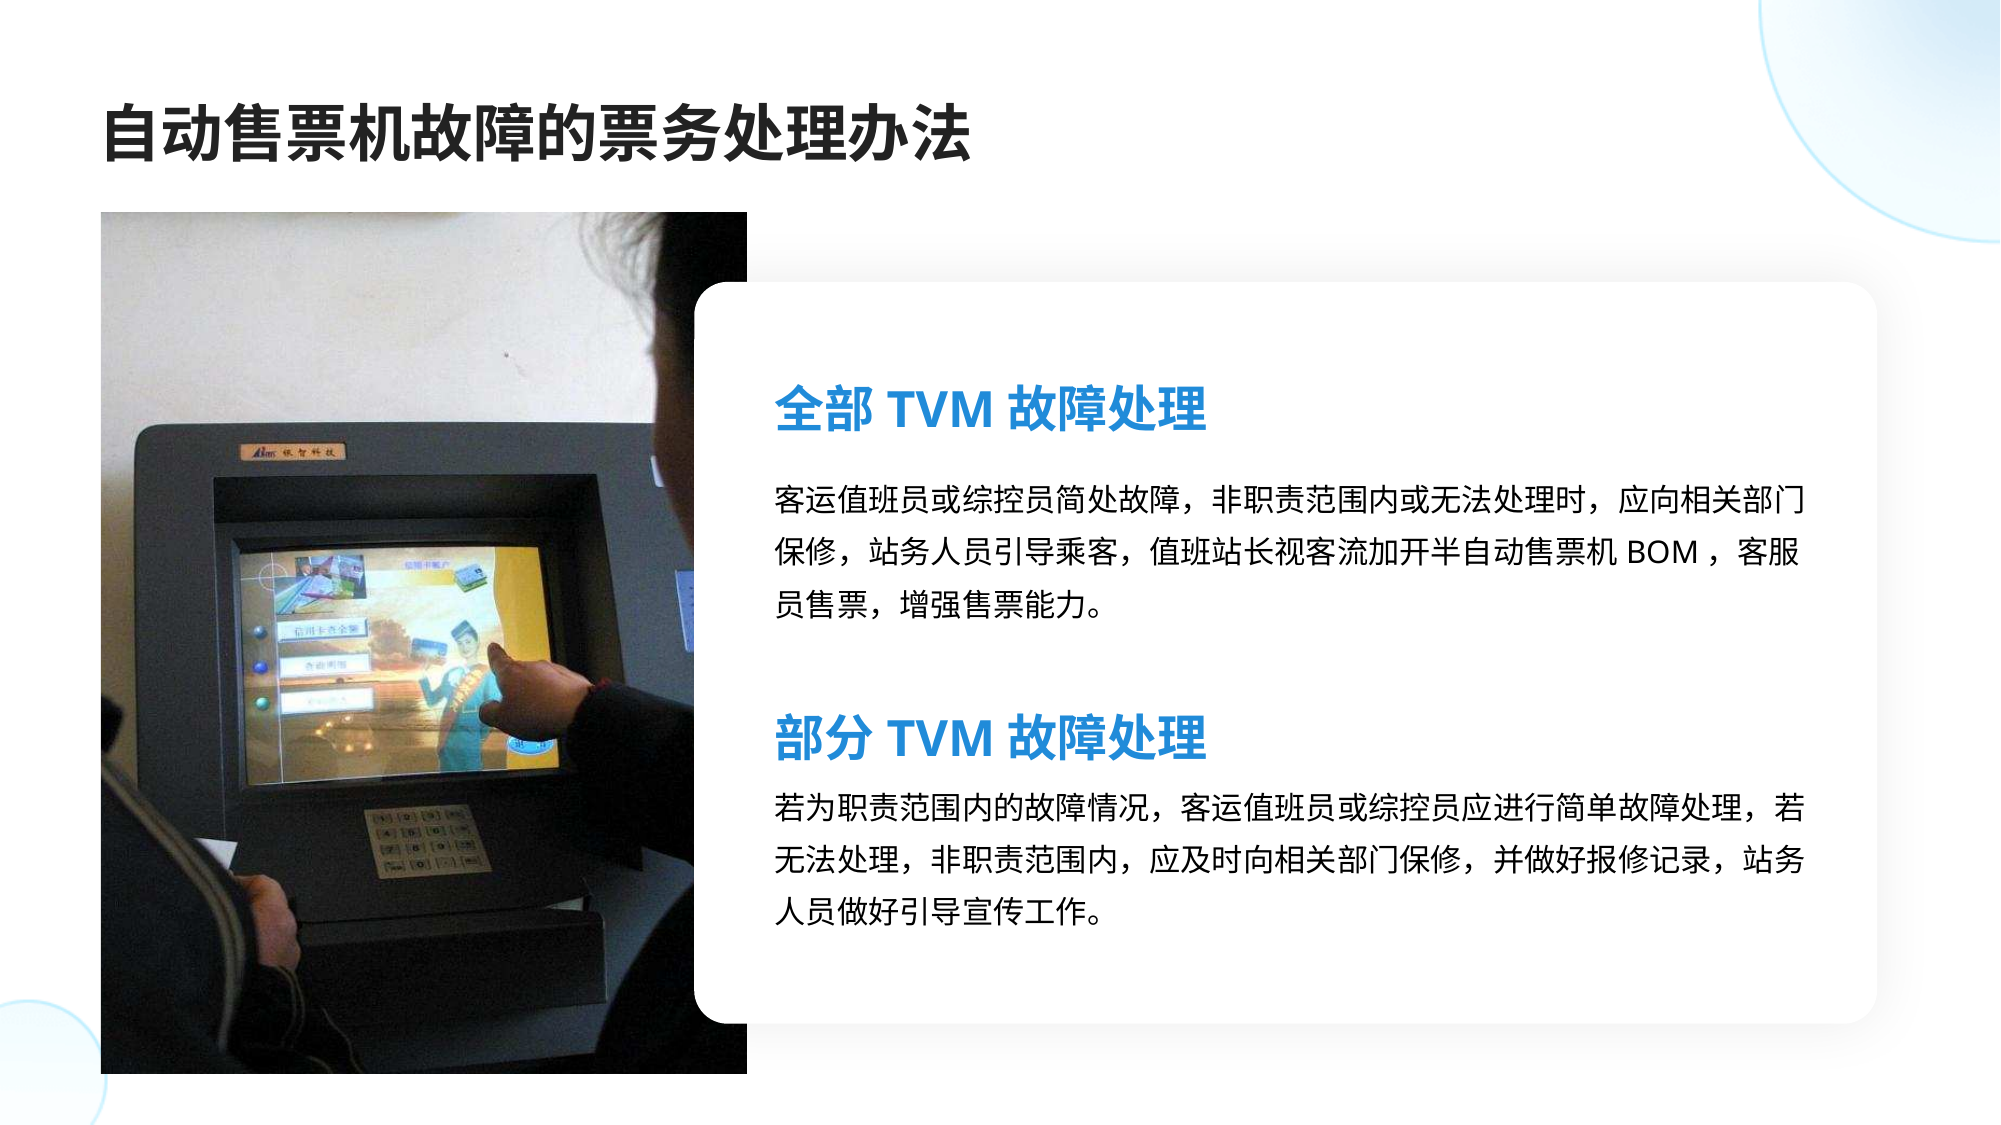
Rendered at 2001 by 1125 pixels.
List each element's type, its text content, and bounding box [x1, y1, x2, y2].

text_box 若为职责范围内的故障情况，客运值班员或综控员应进行简单故障处理，若无法处理，非职责范围内，应及时向相关部门保修，并做好报修记录，站务人员做好引导宣传工作。 [754, 788, 1817, 962]
text_box 客运值班员或综控员简处故障，非职责范围内或无法处理时，应向相关部门保修，站务人员引导乘客，值班站长视客流加开半自动售票机BOM，客服员售票，增强售票能力。 [754, 458, 1817, 651]
text_box 全部TVM故障处理 [754, 351, 1817, 458]
text_box 自动售票机故障的票务处理办法 [78, 43, 1922, 189]
text_box 部分TVM故障处理 [754, 681, 1817, 788]
text_box [752, 281, 1878, 1024]
picture [0, 0, 2001, 1125]
